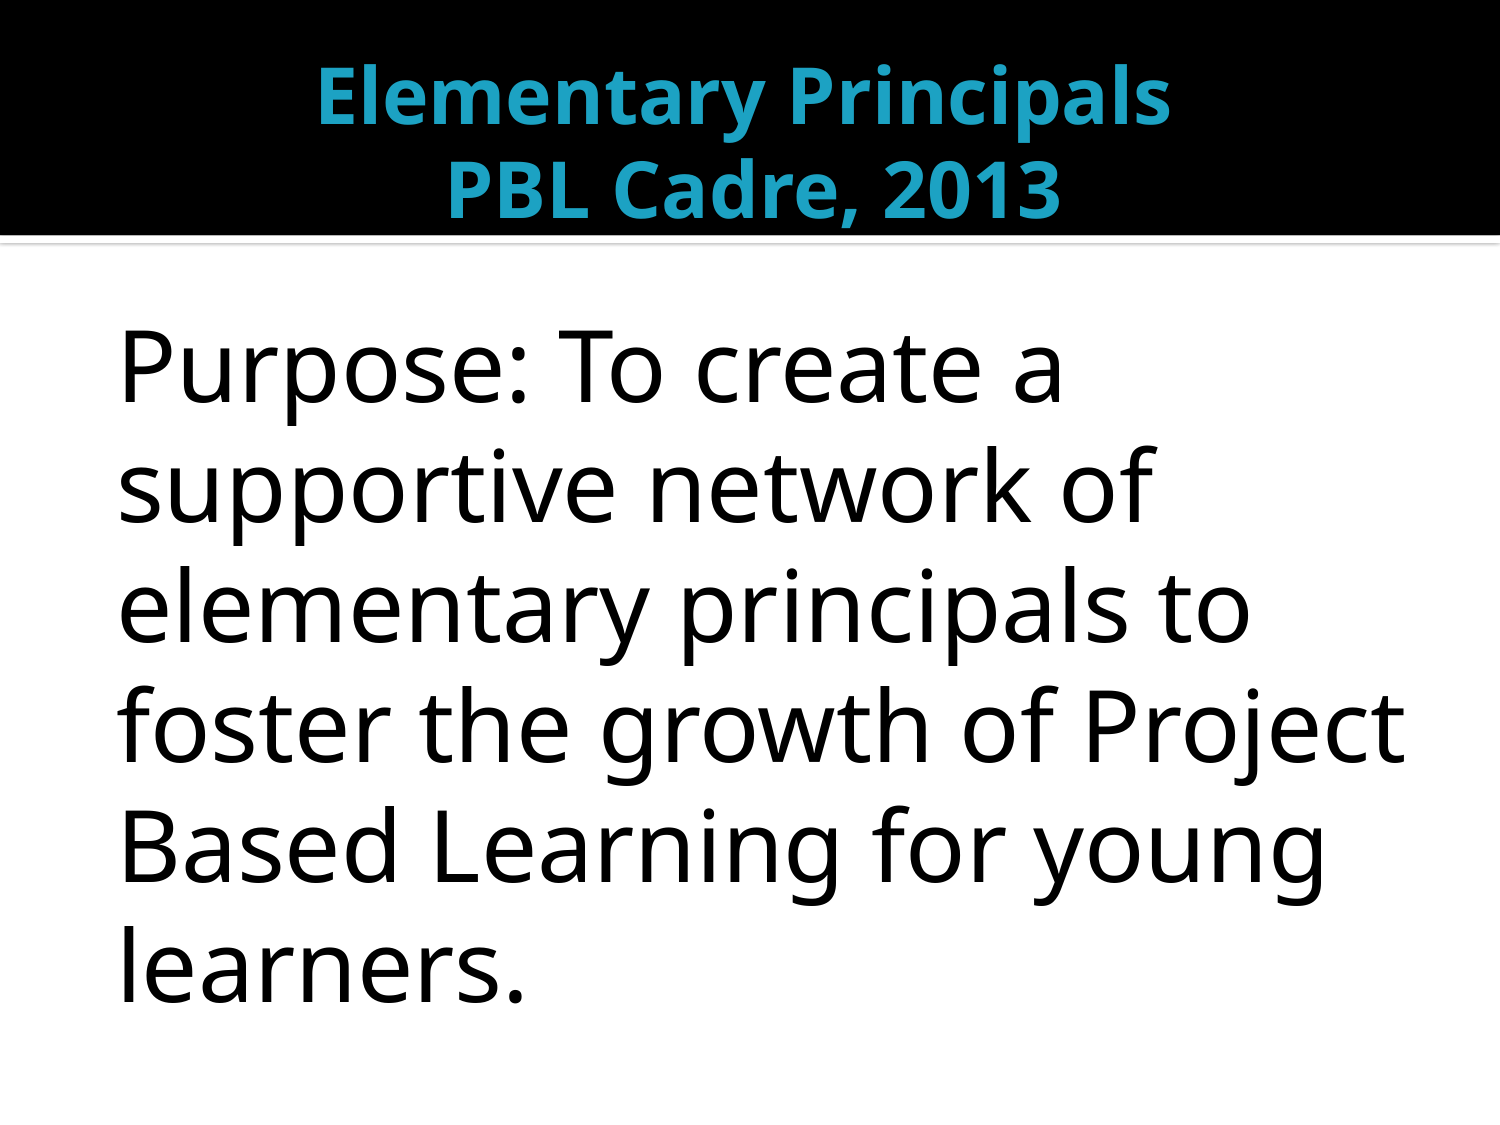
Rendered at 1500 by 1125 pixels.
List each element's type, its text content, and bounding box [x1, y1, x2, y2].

list Purpose: To create a supportive network of elementary principals to foster the growth of Project Based Learning for young learners. [87, 287, 1438, 1047]
title Elementary Principals PBL Cadre, 2013 [75, 37, 1425, 243]
